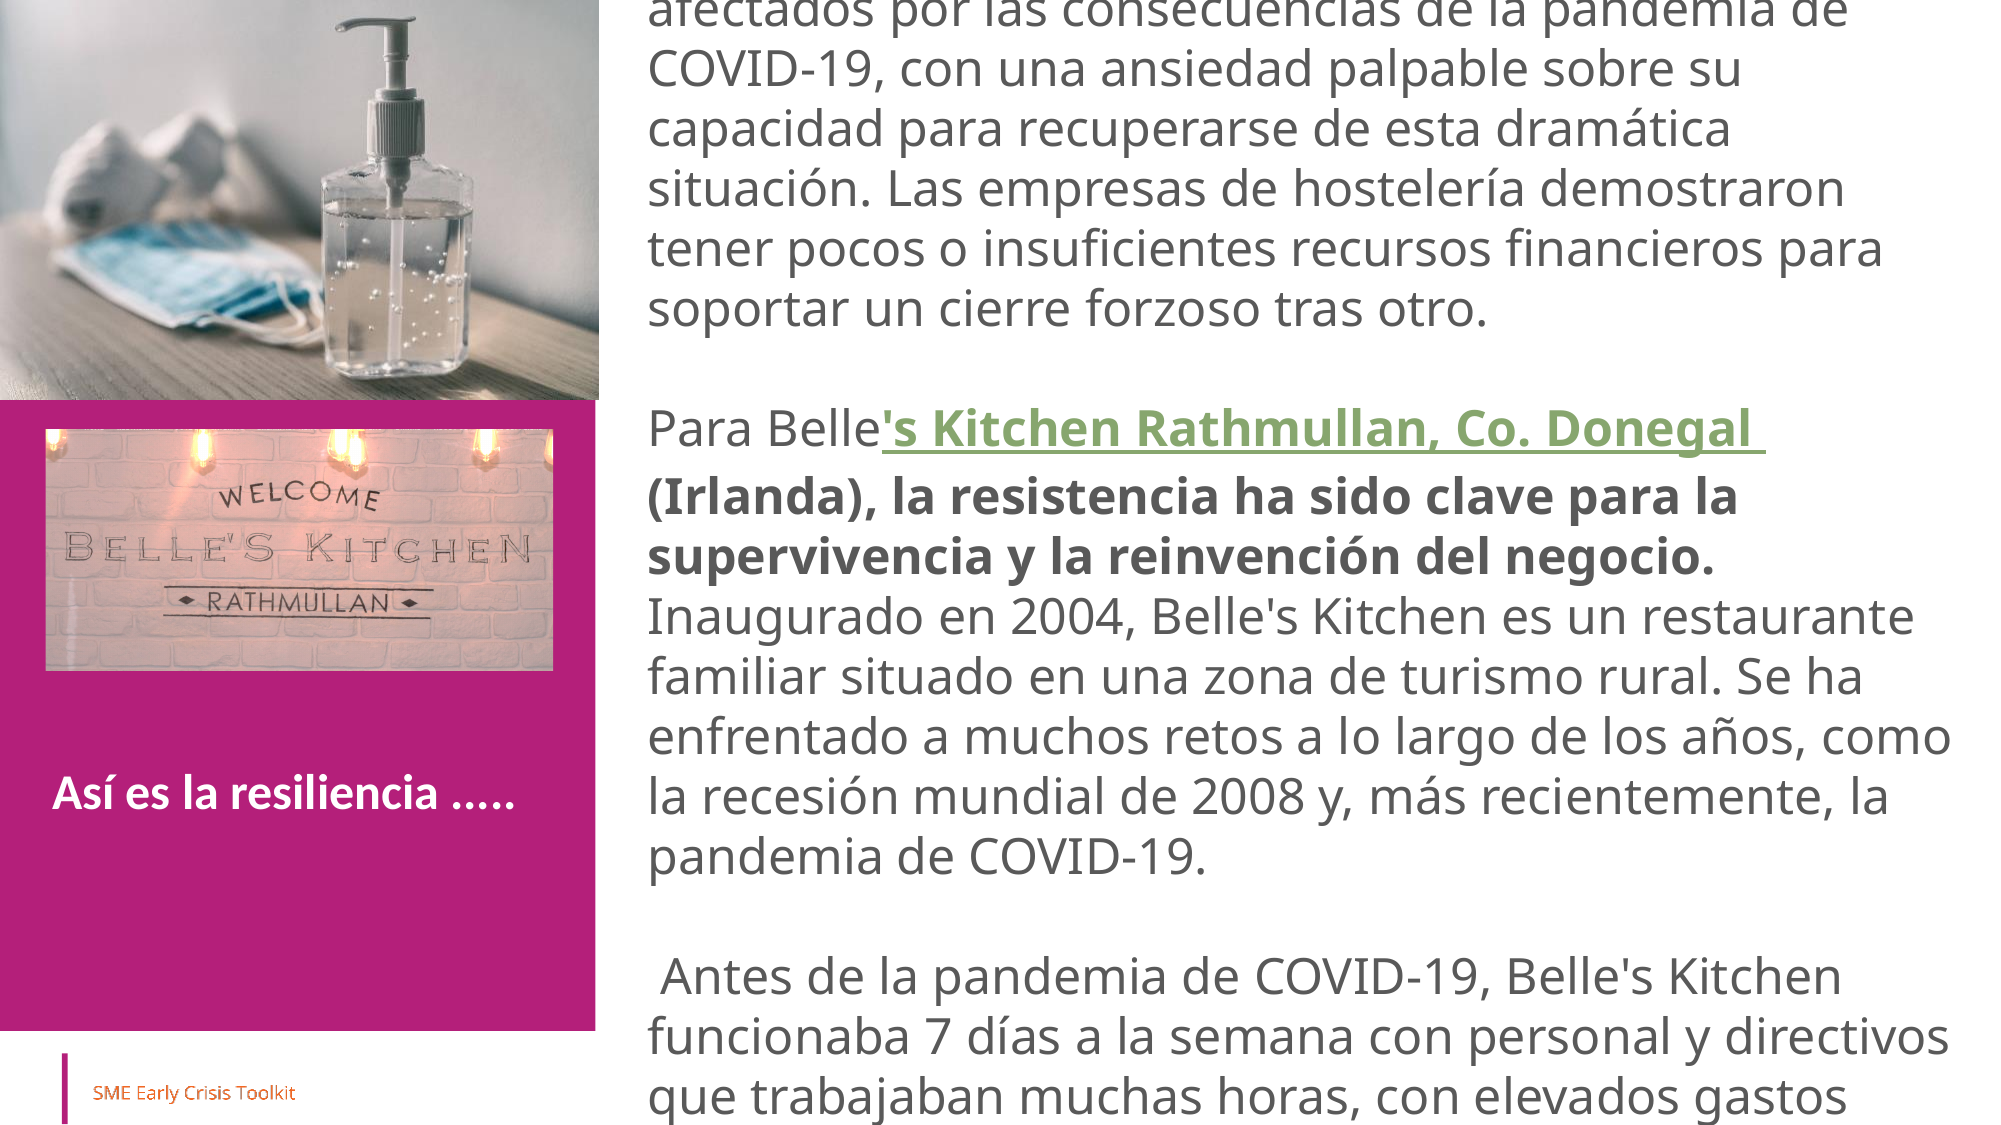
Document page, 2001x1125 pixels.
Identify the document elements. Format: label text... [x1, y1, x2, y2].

picture [45, 429, 554, 671]
text_box [0, 497, 596, 1032]
text_box El sector de la hostelería se considera uno de los más afectados por las consecuencias de la pandemia de COVID-19, con una ansiedad palpable sobre su capacidad para recuperarse de esta dramática situación. Las empresas de hostelería demostraron tener pocos o insuficientes recursos financieros para soportar un cierre forzoso tras otro. Para Belle's Kitchen Rathmullan, Co. Donegal (Irlanda), la resistencia ha sido clave para la supervivencia y la reinvención del negocio. Inaugurado en 2004, Belle's Kitchen es un restaurante familiar situado en una zona de turismo rural. Se ha enfrentado a muchos retos a lo largo de los años, como la recesión mundial de 2008 y, más recientemente, la pandemia de COVID-19. Antes de la pandemia de COVID-19, Belle's Kitchen funcionaba 7 días a la semana con personal y directivos que trabajaban muchas horas, con elevados gastos generales de salarios, combustible y suministros. [632, 0, 1981, 496]
picture [83, 1080, 295, 1104]
text_box El sector de la hostelería se considera uno de los más afectados por las consecuencias de la pandemia de COVID-19, con una ansiedad palpable sobre su capacidad para recuperarse de esta dramática situación. Las empresas de hostelería demostraron tener pocos o insuficientes recursos financieros para soportar un cierre forzoso tras otro. Para Belle's Kitchen Rathmullan, Co. Donegal (Irlanda), la resistencia ha sido clave para la supervivencia y la reinvención del negocio. Inaugurado en 2004, Belle's Kitchen es un restaurante familiar situado en una zona de turismo rural. Se ha enfrentado a muchos retos a lo largo de los años, como la recesión mundial de 2008 y, más recientemente, la pandemia de COVID-19. Antes de la pandemia de COVID-19, Belle's Kitchen funcionaba 7 días a la semana con personal y directivos que trabajaban muchas horas, con elevados gastos generales de salarios, combustible y suministros. [632, 497, 1981, 1125]
text_box [0, 400, 596, 496]
text_box Así es la resiliencia ..... [37, 752, 578, 827]
picture [0, 0, 599, 400]
